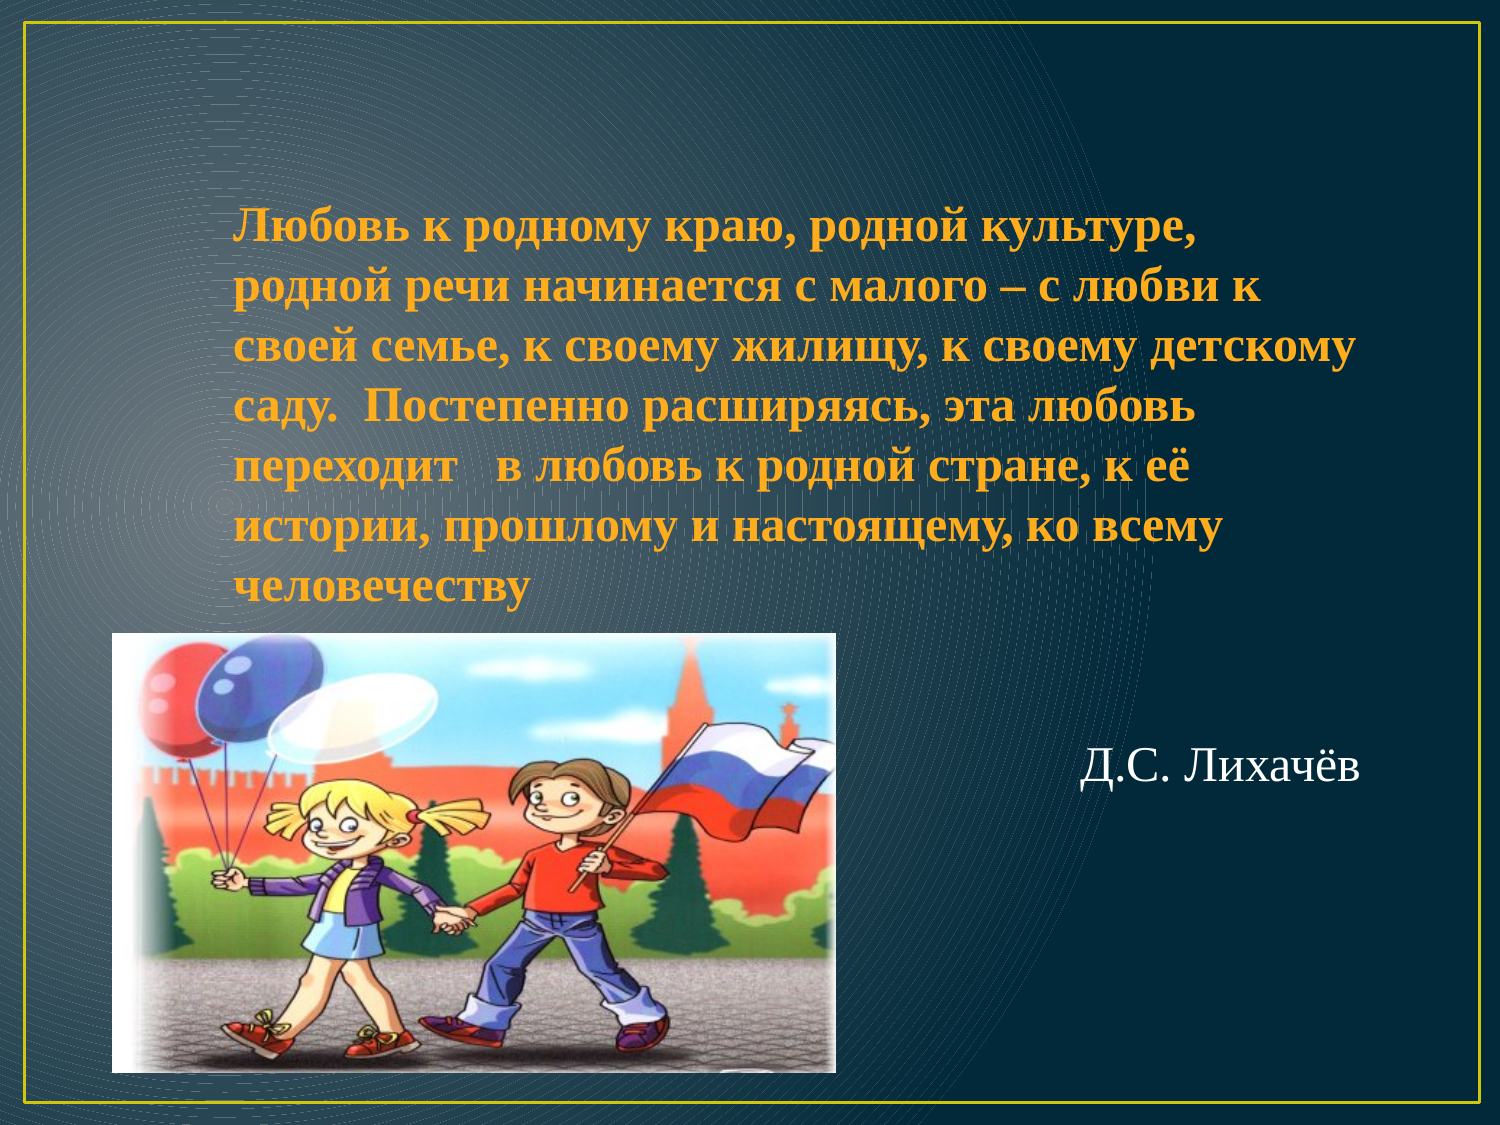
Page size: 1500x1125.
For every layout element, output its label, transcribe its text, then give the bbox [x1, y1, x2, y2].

text_box Любовь к родному краю, родной культуре, родной речи начинается с малого – с любви к своей семье, к своему жилищу, к своему детскому саду. Постепенно расширяясь, эта любовь переходит в любовь к родной стране, к её истории, прошлому и настоящему, ко всему человечеству Д.С. Лихачёв [218, 184, 1376, 800]
picture [111, 633, 836, 1074]
